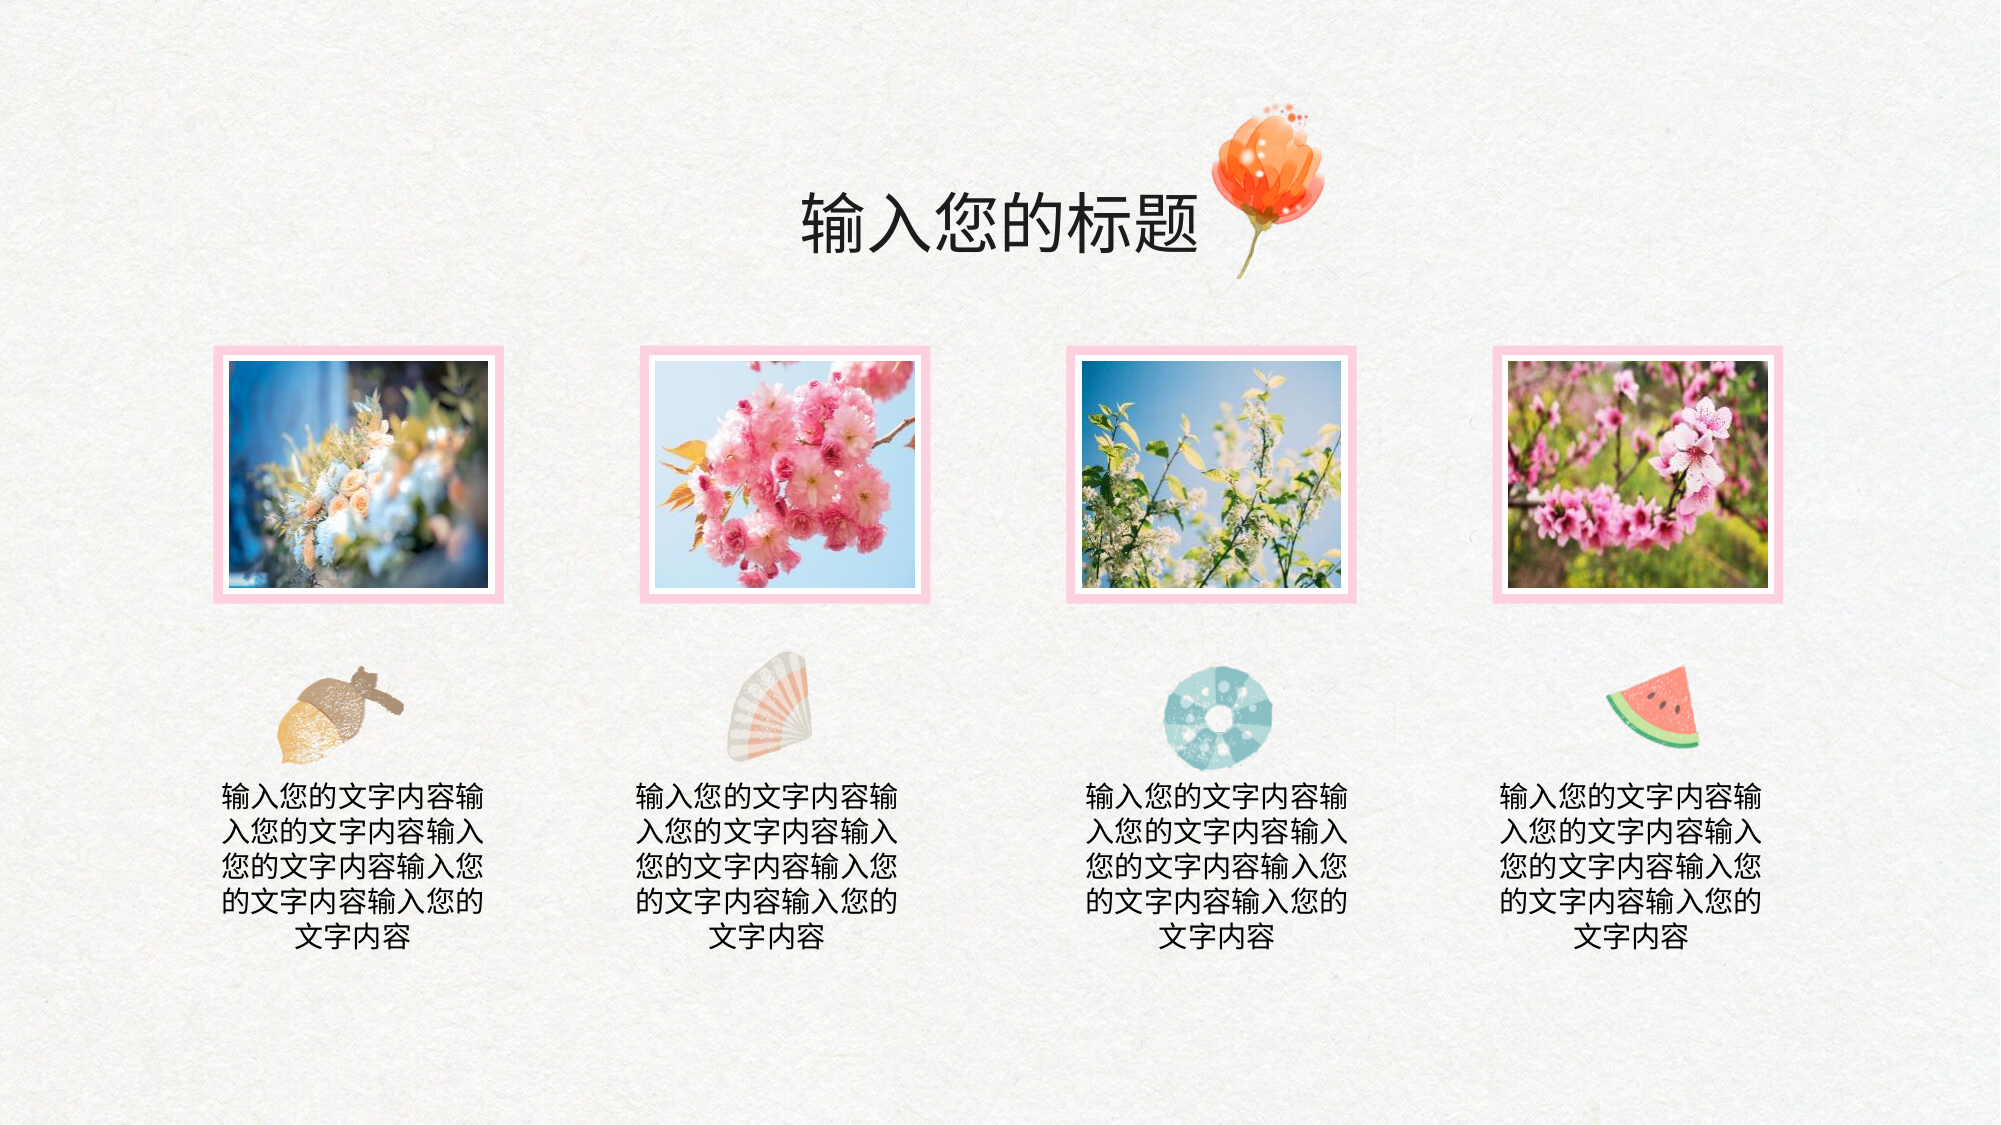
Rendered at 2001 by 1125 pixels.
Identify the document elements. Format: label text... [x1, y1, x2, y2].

text_box 输入您的文字内容输入您的文字内容输入您的文字内容输入您的文字内容输入您的文字内容 [1066, 771, 1369, 961]
picture [0, 0, 2000, 1125]
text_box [213, 345, 504, 604]
text_box 输入您的文字内容输入您的文字内容输入您的文字内容输入您的文字内容输入您的文字内容 [615, 771, 919, 961]
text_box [1066, 345, 1357, 604]
text_box 输入您的文字内容输入您的文字内容输入您的文字内容输入您的文字内容输入您的文字内容 [201, 771, 504, 961]
text_box 输入您的文字内容输入您的文字内容输入您的文字内容输入您的文字内容输入您的文字内容 [1480, 771, 1783, 961]
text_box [639, 345, 931, 604]
text_box 输入您的标题 [745, 174, 1207, 270]
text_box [1492, 345, 1784, 604]
